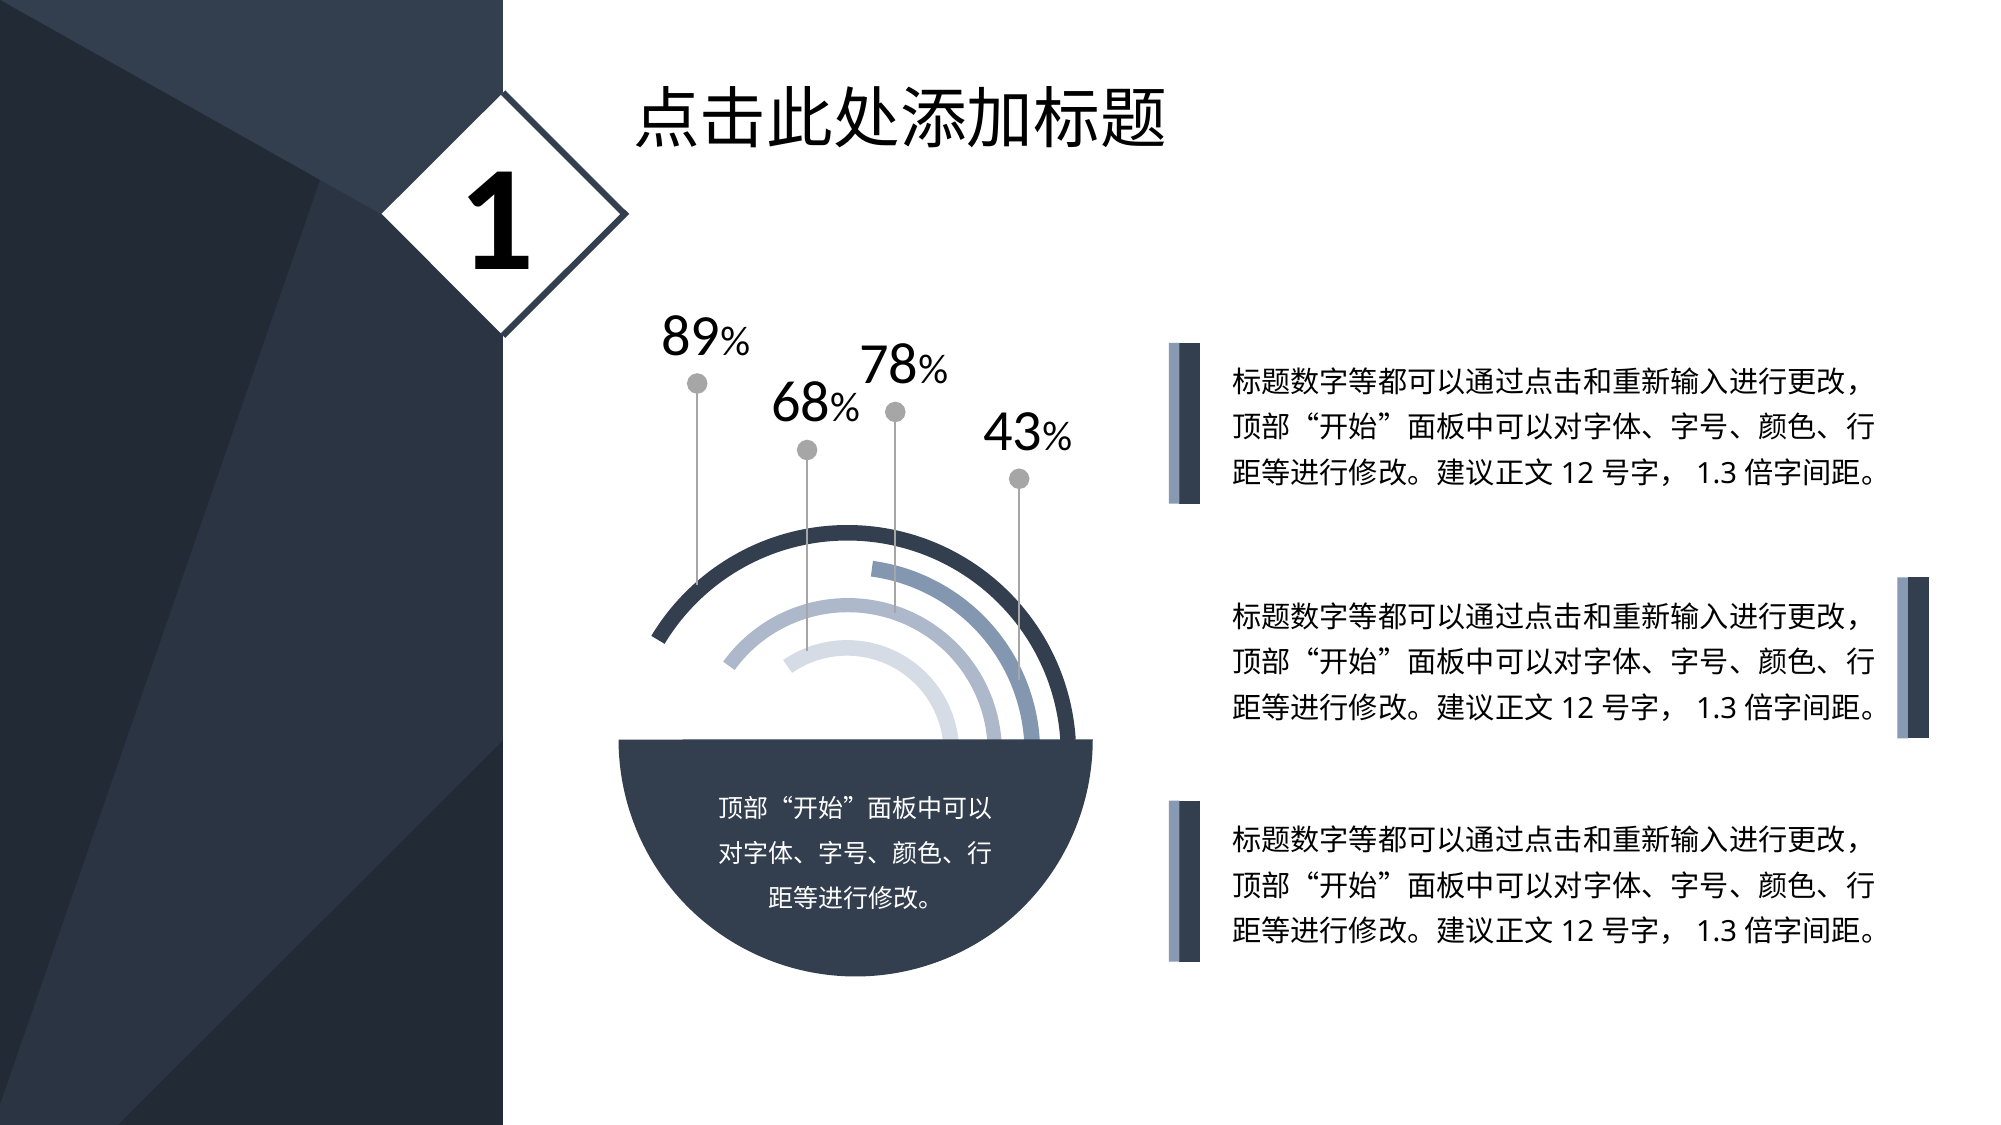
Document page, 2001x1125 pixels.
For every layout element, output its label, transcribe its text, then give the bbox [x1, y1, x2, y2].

text_box 标题数字等都可以通过点击和重新输入进行更改，顶部“开始”面板中可以对字体、字号、颜色、行距等进行修改。建议正文12号字，1.3倍字间距。 [1220, 581, 1902, 730]
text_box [618, 502, 1190, 977]
text_box 43% [968, 384, 1114, 470]
text_box 标题数字等都可以通过点击和重新输入进行更改，顶部“开始”面板中可以对字体、字号、颜色、行距等进行修改。建议正文12号字，1.3倍字间距。 [1220, 805, 1903, 953]
text_box 68% [896, 421, 902, 441]
text_box 68% [756, 356, 894, 441]
text_box 点击此处添加标题 [618, 68, 1232, 164]
text_box [502, 0, 2000, 1125]
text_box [417, 92, 627, 336]
text_box 78% [844, 318, 990, 403]
text_box 89% [646, 289, 792, 375]
text_box 标题数字等都可以通过点击和重新输入进行更改，顶部“开始”面板中可以对字体、字号、颜色、行距等进行修改。建议正文12号字，1.3倍字间距。 [1220, 347, 1903, 495]
